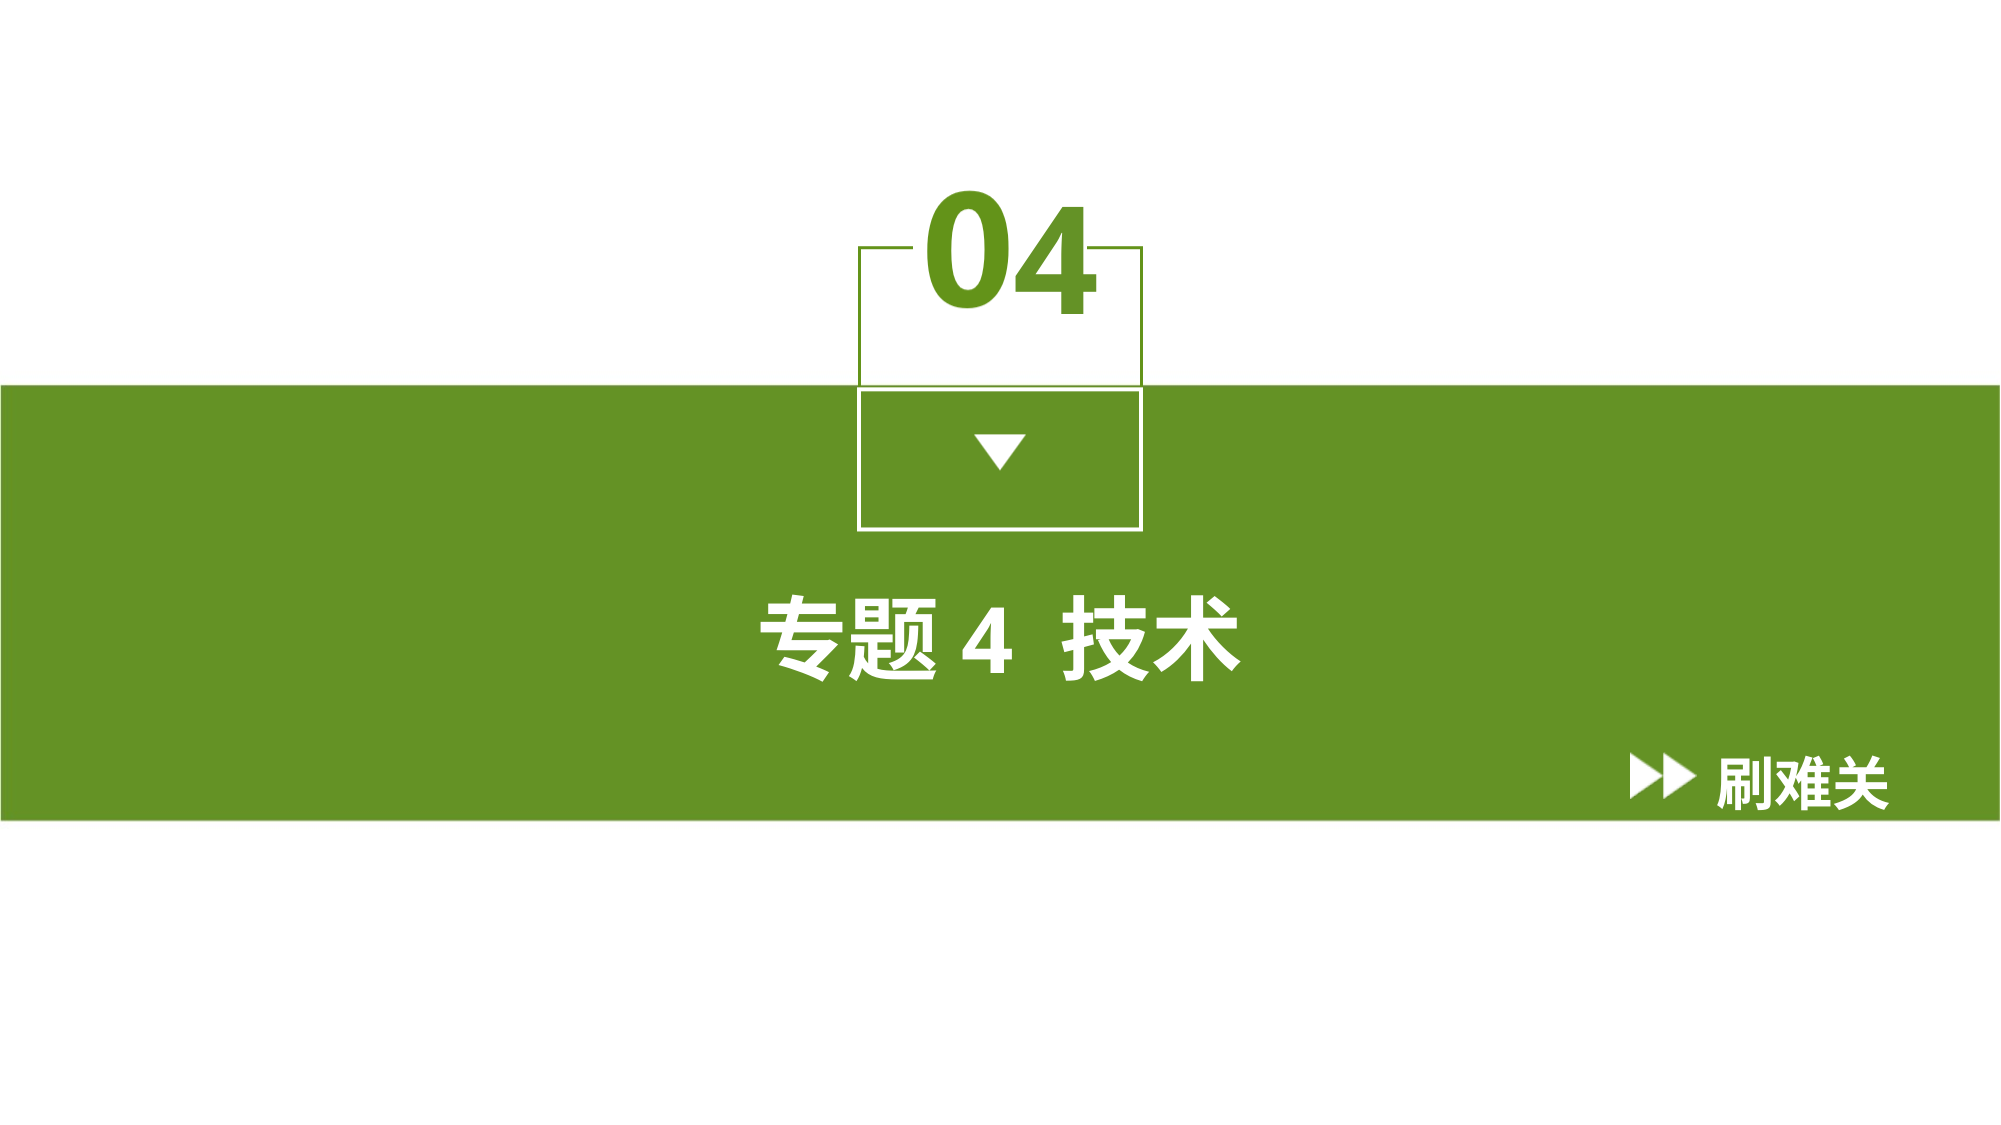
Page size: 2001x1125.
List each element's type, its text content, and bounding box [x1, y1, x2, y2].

text_box 4 [1013, 156, 1173, 353]
picture [0, 0, 2000, 1125]
text_box 刷难关 [1715, 718, 1997, 812]
